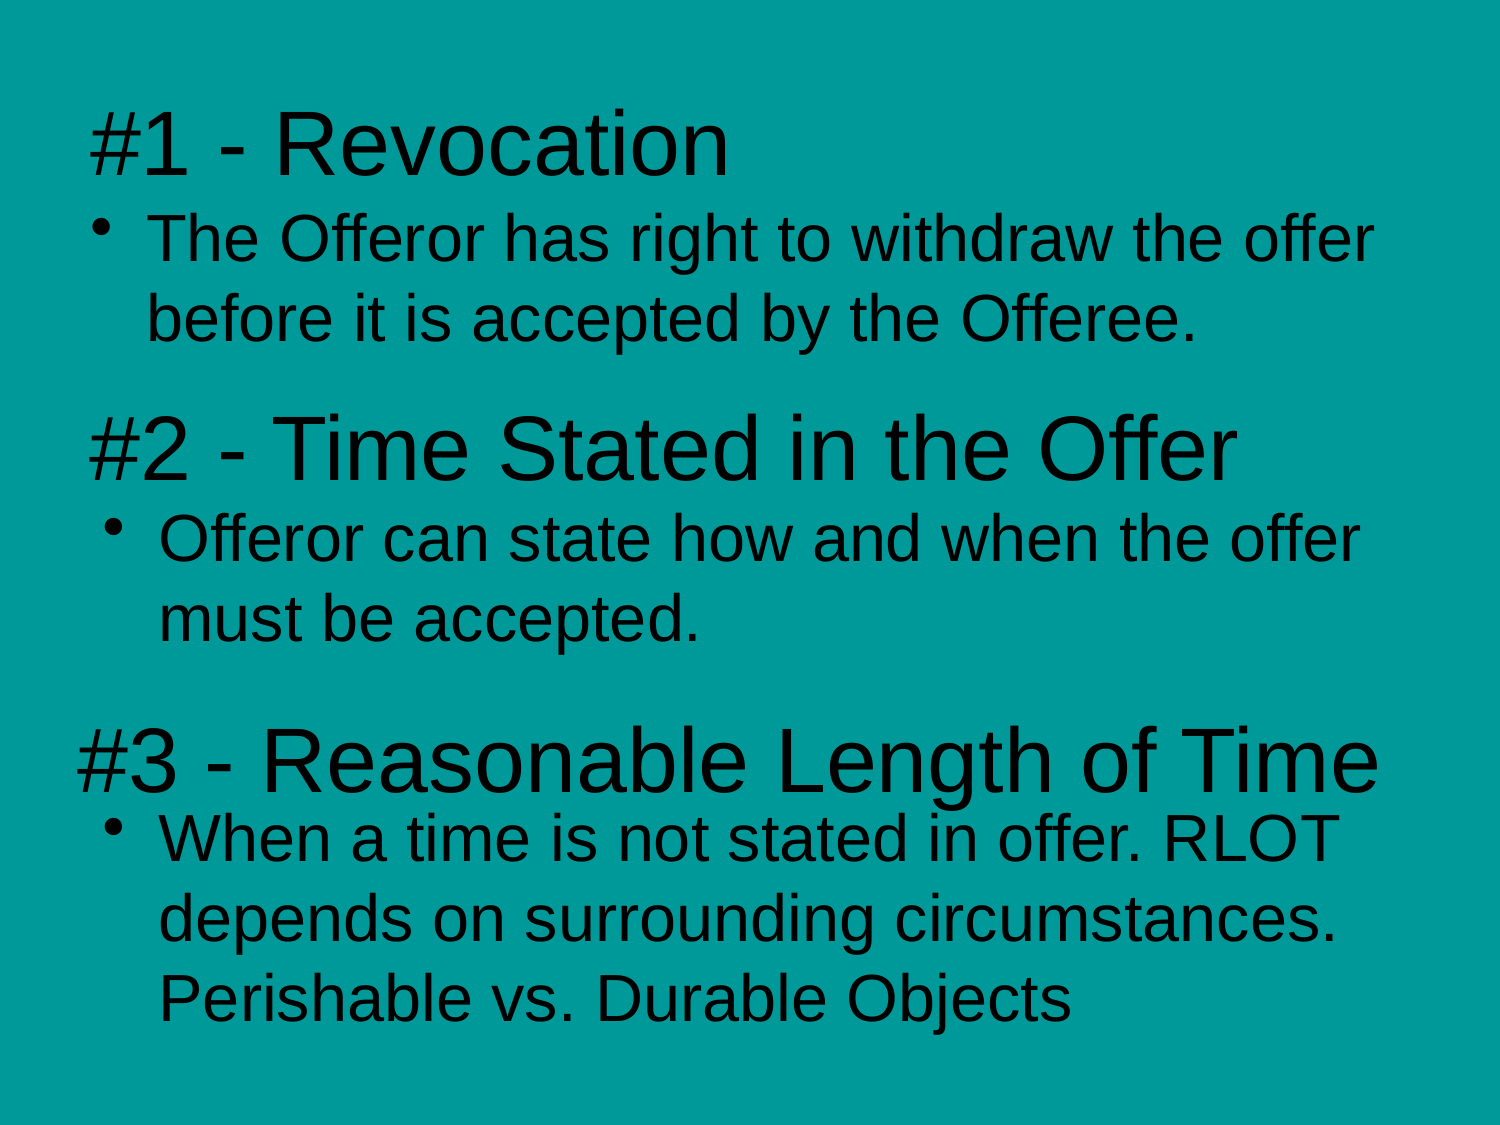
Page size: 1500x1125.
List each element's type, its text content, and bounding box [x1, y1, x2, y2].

text_box Offeror can state how and when the offer must be accepted. [87, 487, 1438, 688]
title #1 - Revocation [74, 44, 1426, 187]
list The Offeror has right to withdraw the offer before it is accepted by the Offeree. [74, 187, 1426, 388]
text_box #3 - Reasonable Length of Time [62, 662, 1413, 850]
text_box When a time is not stated in offer. RLOT depends on surrounding circumstances. Perishable vs. Durable Objects [87, 787, 1438, 988]
text_box #2 - Time Stated in the Offer [74, 362, 1425, 525]
